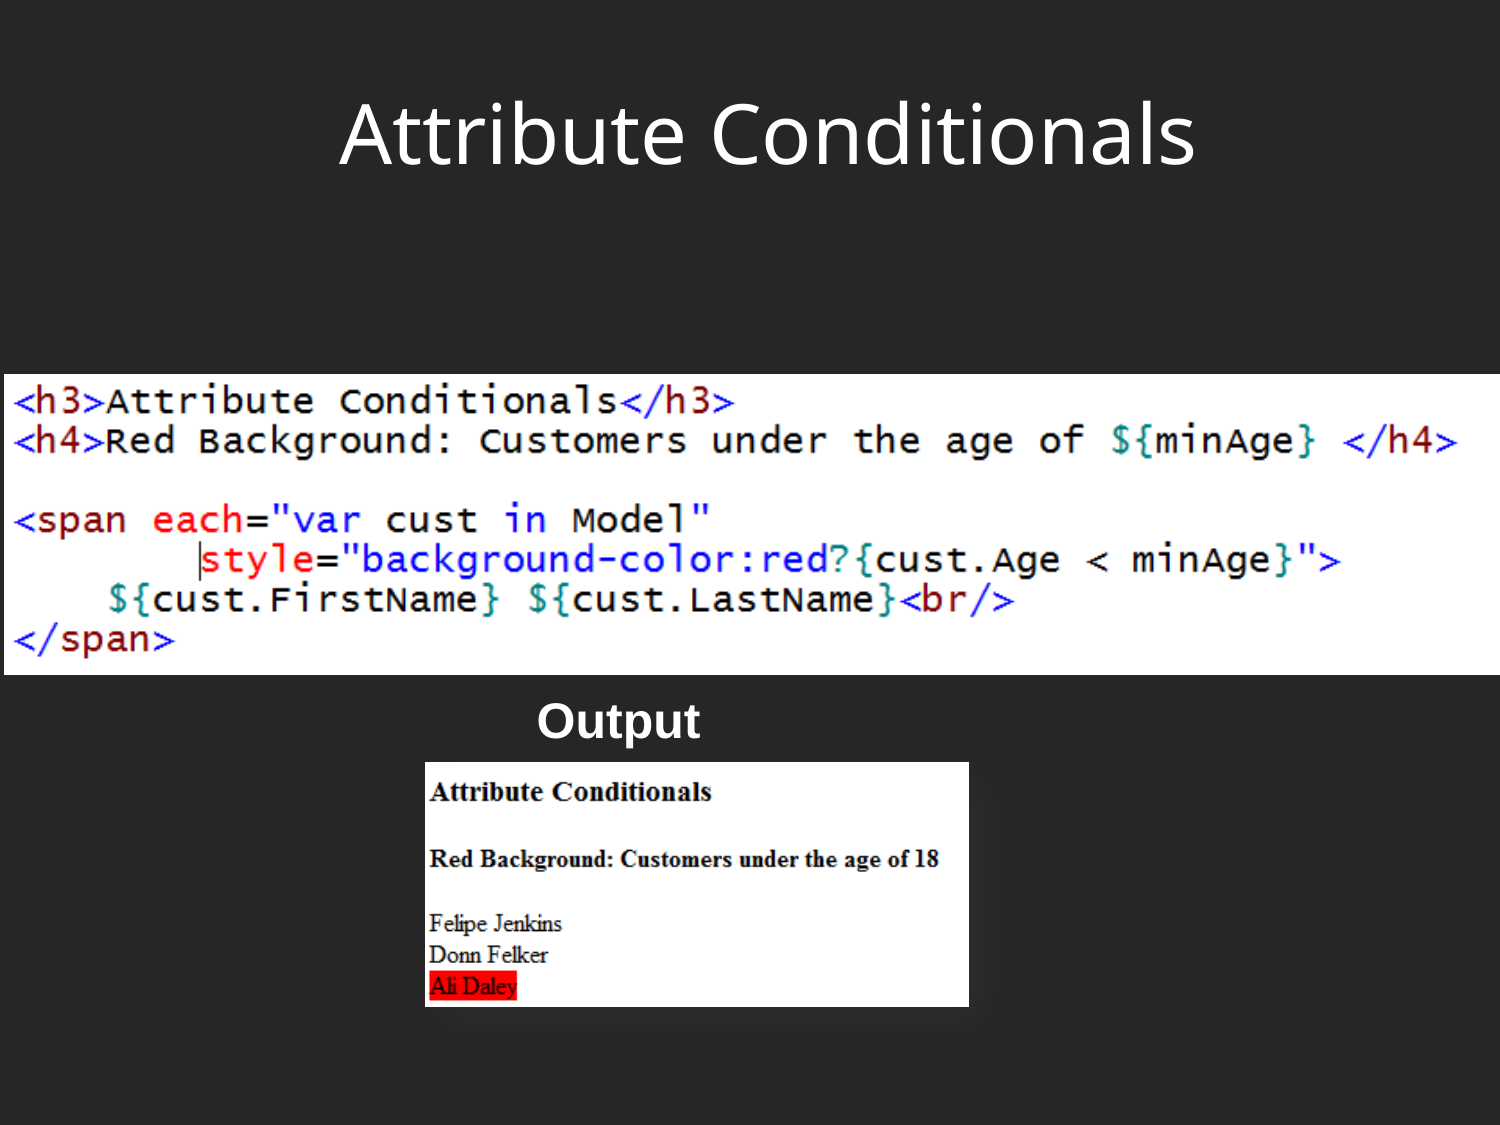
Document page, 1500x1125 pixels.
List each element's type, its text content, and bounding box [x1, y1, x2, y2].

title Attribute Conditionals [62, 62, 1476, 201]
picture [424, 762, 969, 1007]
text_box Output [362, 683, 875, 788]
picture [3, 374, 1500, 675]
